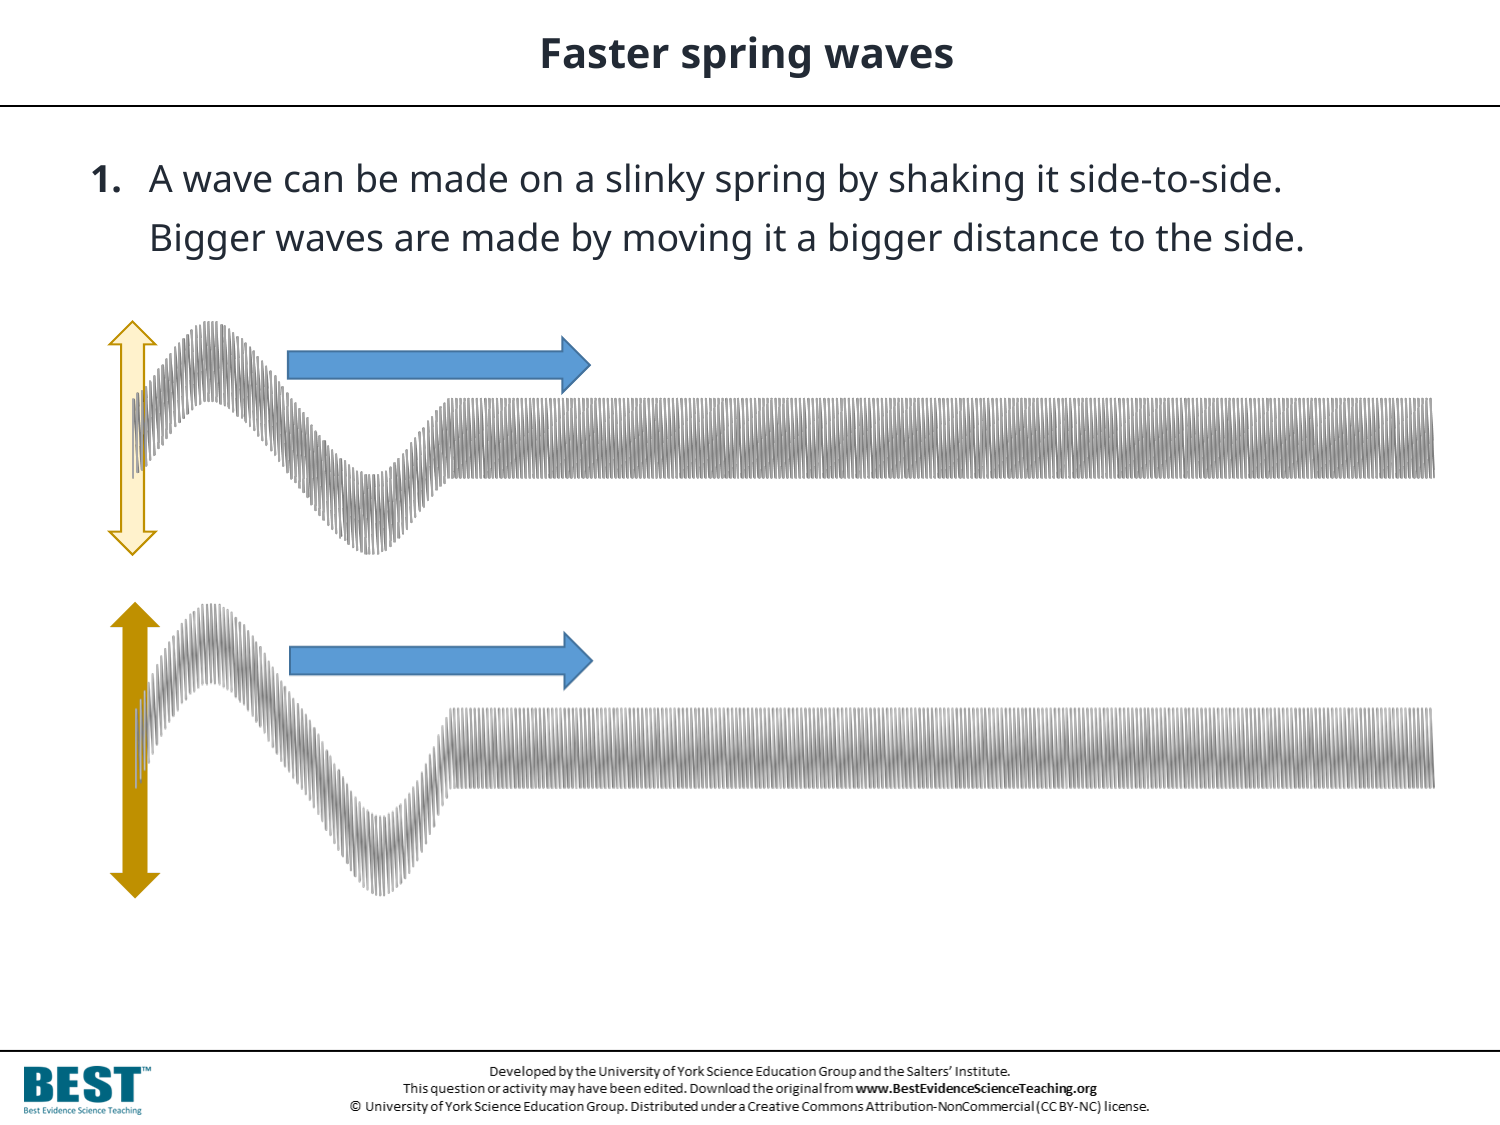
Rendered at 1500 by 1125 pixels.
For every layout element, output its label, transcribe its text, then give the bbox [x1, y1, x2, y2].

picture [0, 105, 1500, 1125]
text_box Faster spring waves [23, 4, 1471, 99]
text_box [109, 321, 1435, 555]
